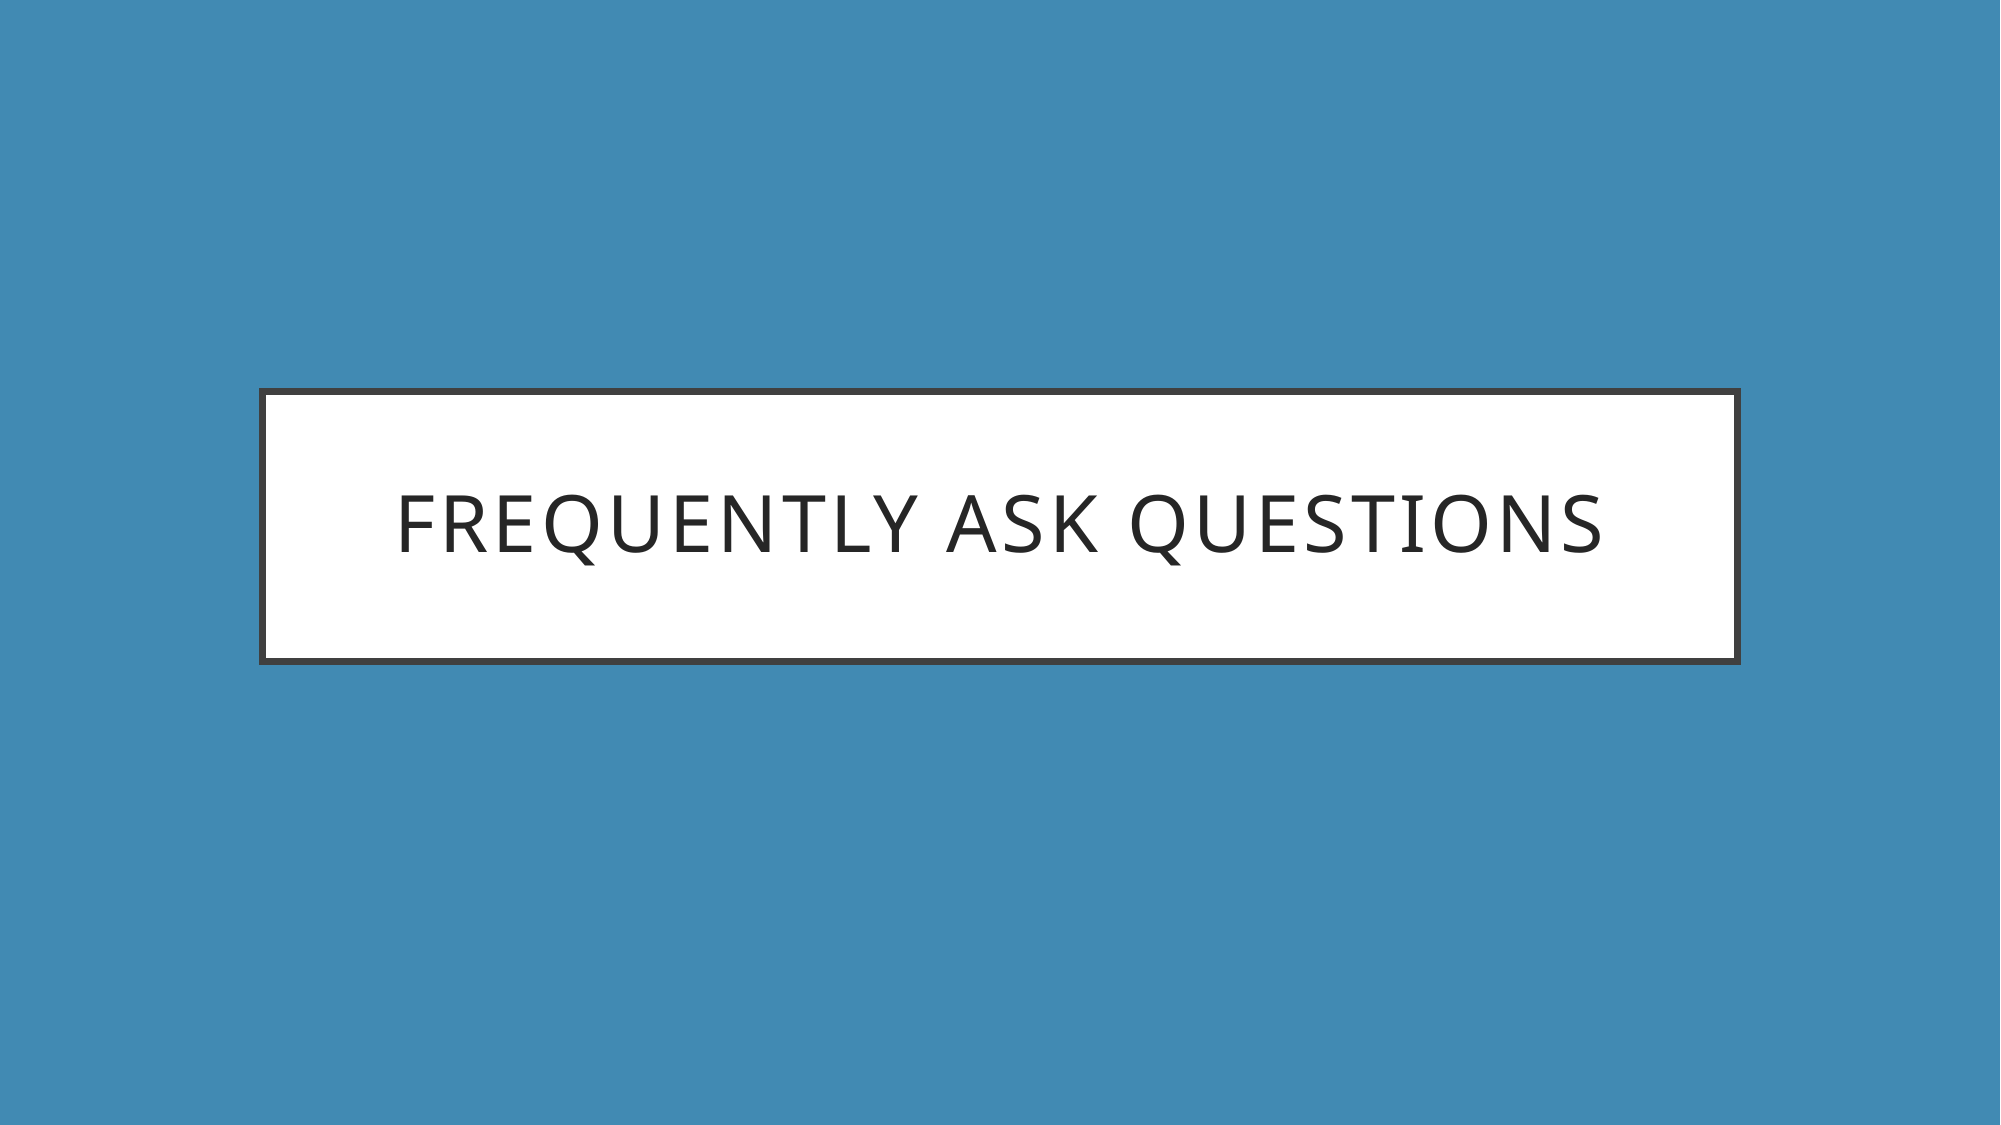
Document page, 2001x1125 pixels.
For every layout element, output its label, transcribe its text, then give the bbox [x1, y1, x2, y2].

title Frequently ask questions [259, 388, 1741, 665]
